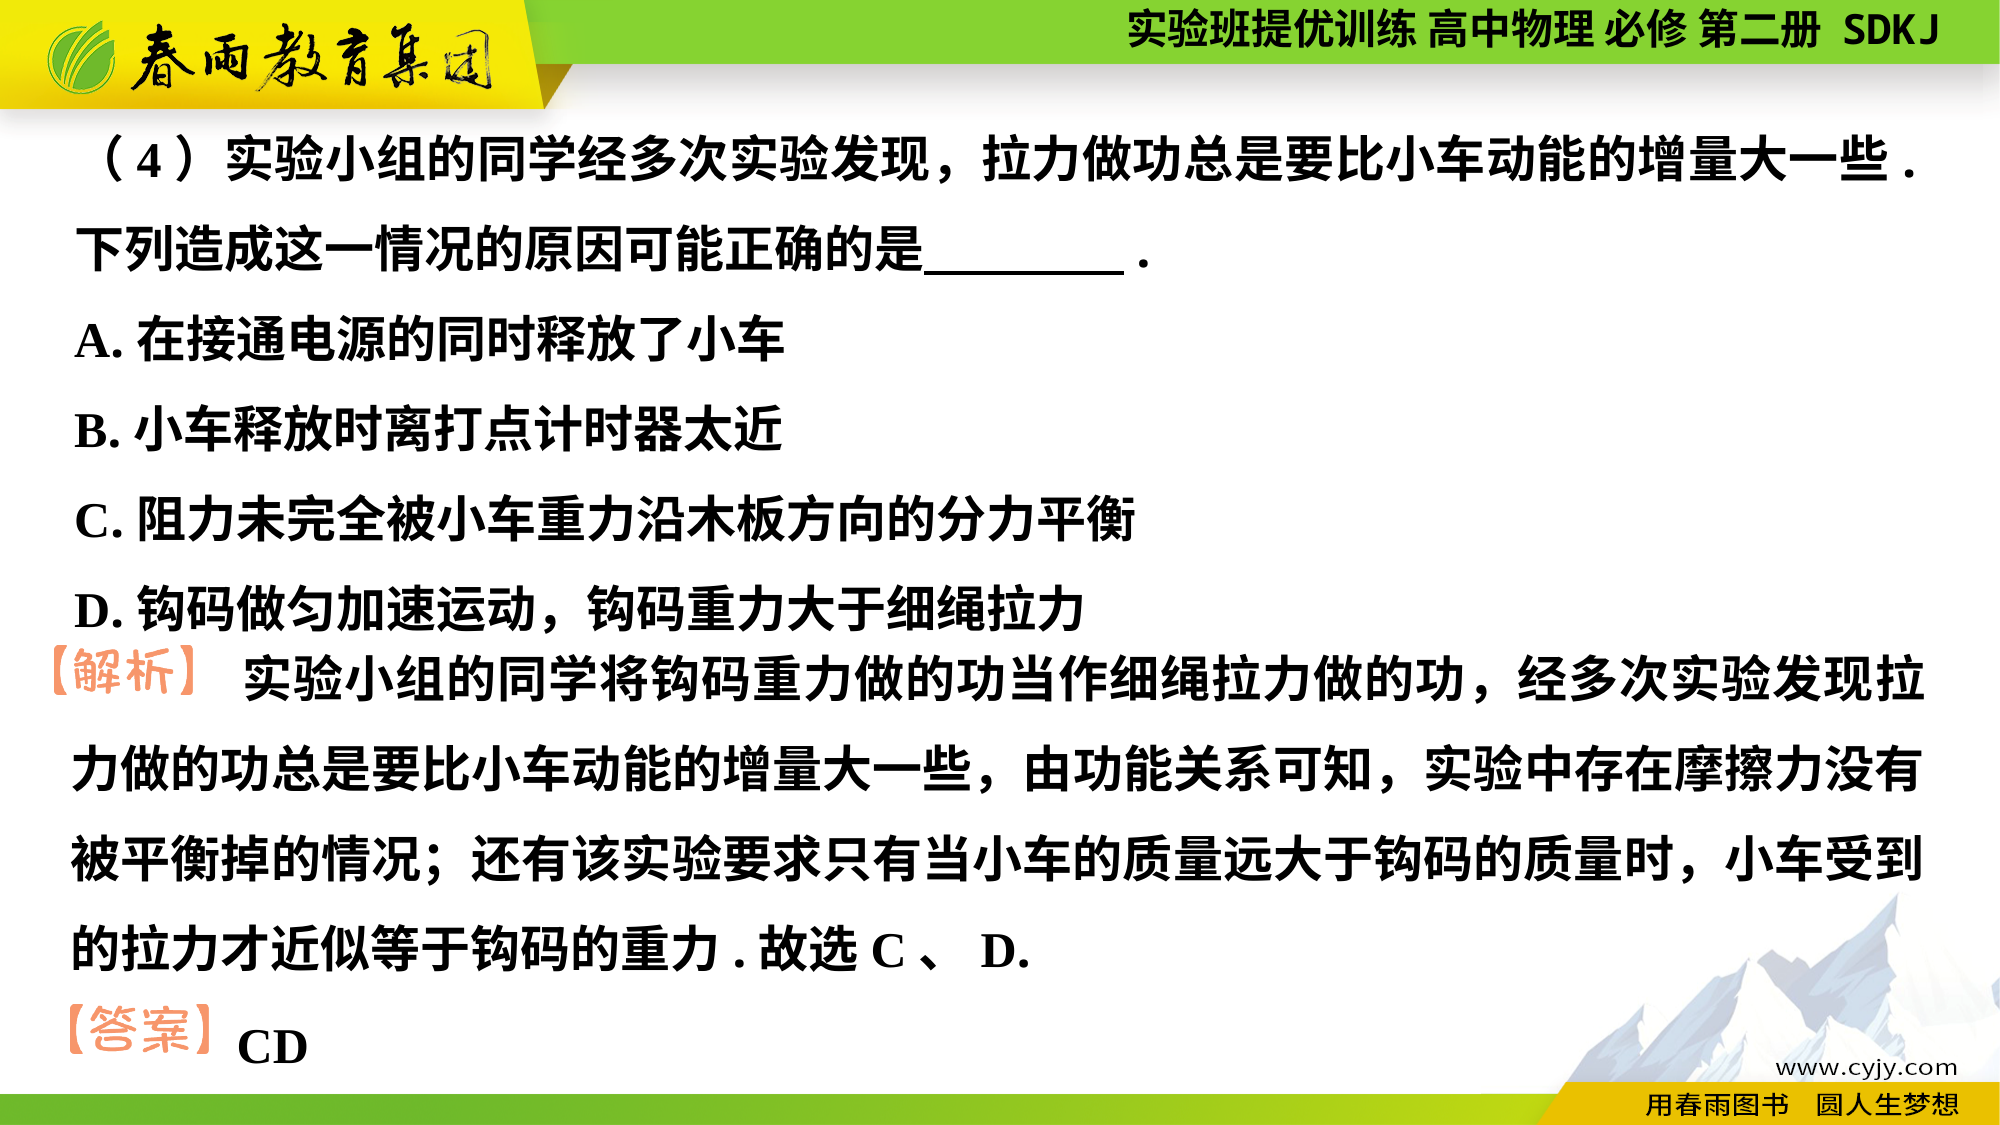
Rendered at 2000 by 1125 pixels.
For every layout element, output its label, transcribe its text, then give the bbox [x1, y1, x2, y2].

text_box CD [221, 975, 324, 1081]
list （4）实验小组的同学经多次实验发现，拉力做功总是要比小车动能的增量大一些.下列造成这一情况的原因可能正确的是 . A.在接通电源的同时释放了小车 B.小车释放时离打点计时器太近 C.阻力未完全被小车重力沿木板方向的分力平衡 D.钩码做匀加速运动，钩码重力大于细绳拉力 [59, 90, 1944, 639]
text_box 实验小组的同学将钩码重力做的功当作细绳拉力做的功，经多次实验发现拉力做的功总是要比小车动能的增量大一些，由功能关系可知，实验中存在摩擦力没有被平衡掉的情况；还有该实验要求只有当小车的质量远大于钩码的质量时，小车受到的拉力才近似等于钩码的重力.故选C、D. [55, 609, 1940, 985]
picture [0, 0, 2000, 1125]
